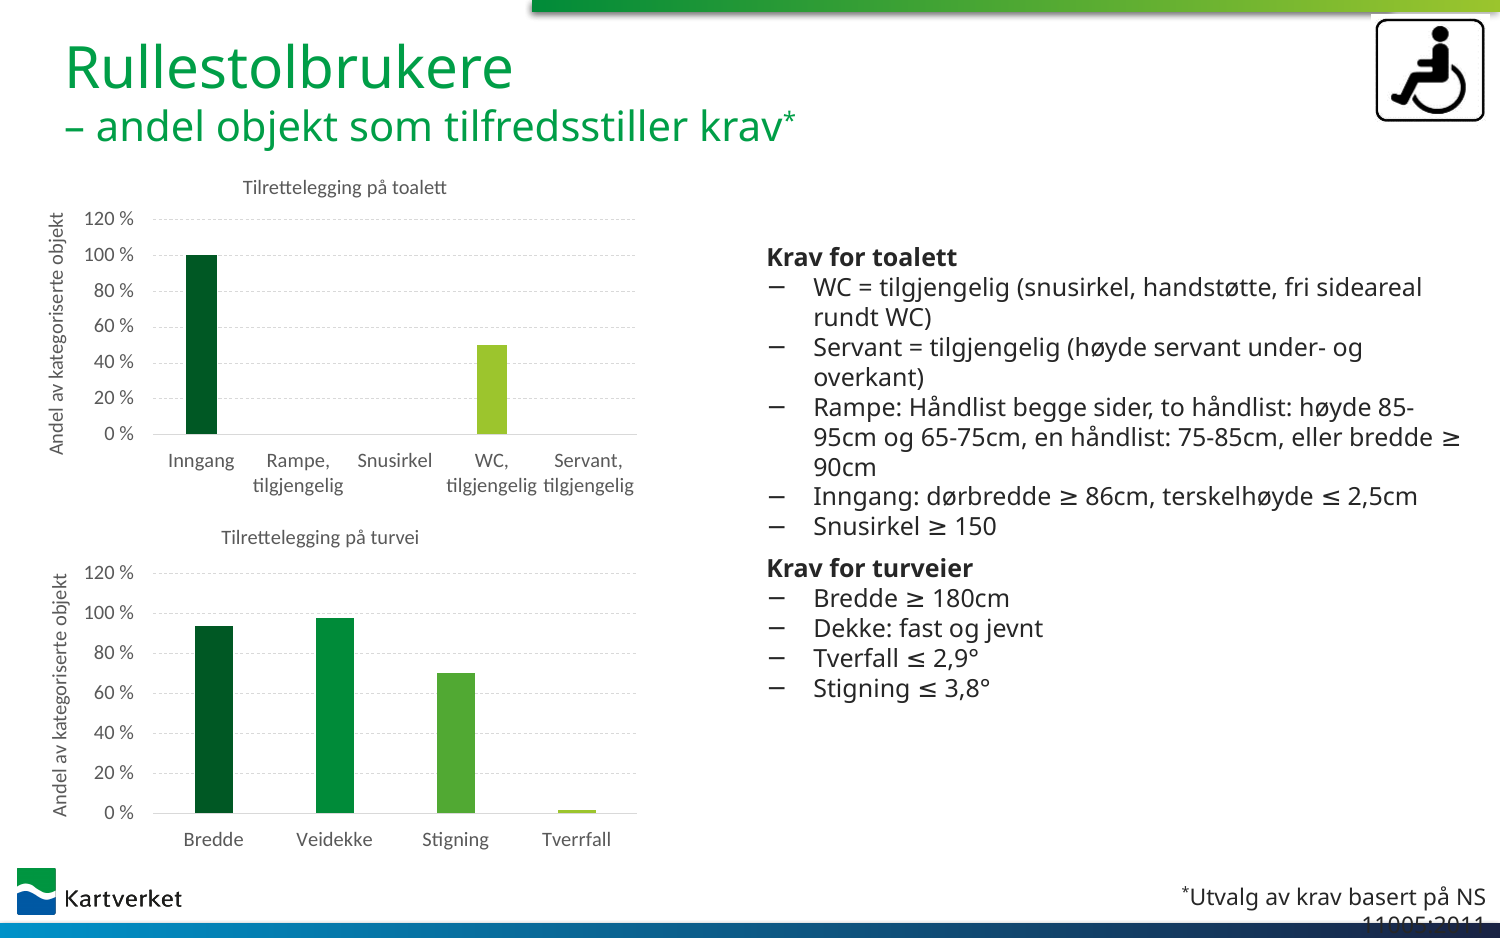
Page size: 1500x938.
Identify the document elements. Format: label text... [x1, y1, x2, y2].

text_box Krav for turveier Bredde ≥ 180cm Dekke: fast og jevnt Tverfall ≤ 2,9° Stigning ≤ 3,8° [751, 545, 1483, 710]
text_box Krav for toalett WC = tilgjengelig (snusirkel, handstøtte, fri sideareal rundt WC) Servant = tilgjengelig (høyde servant under- og overkant) Rampe: Håndlist begge sider, to håndlist: høyde 85-95cm og 65-75cm, en håndlist: 75-85cm, eller bredde ≥ 90cm Inngang: dørbredde ≥ 86cm, terskelhøyde ≤ 2,5cm Snusirkel ≥ 150 [751, 234, 1483, 545]
picture [1371, 13, 1491, 127]
picture [41, 520, 650, 859]
picture [41, 166, 650, 505]
text_box *Utvalg av krav basert på NS 11005:2011 [1068, 873, 1500, 938]
text_box Rullestolbrukere – andel objekt som tilfredsstiller krav* [49, 14, 1431, 158]
